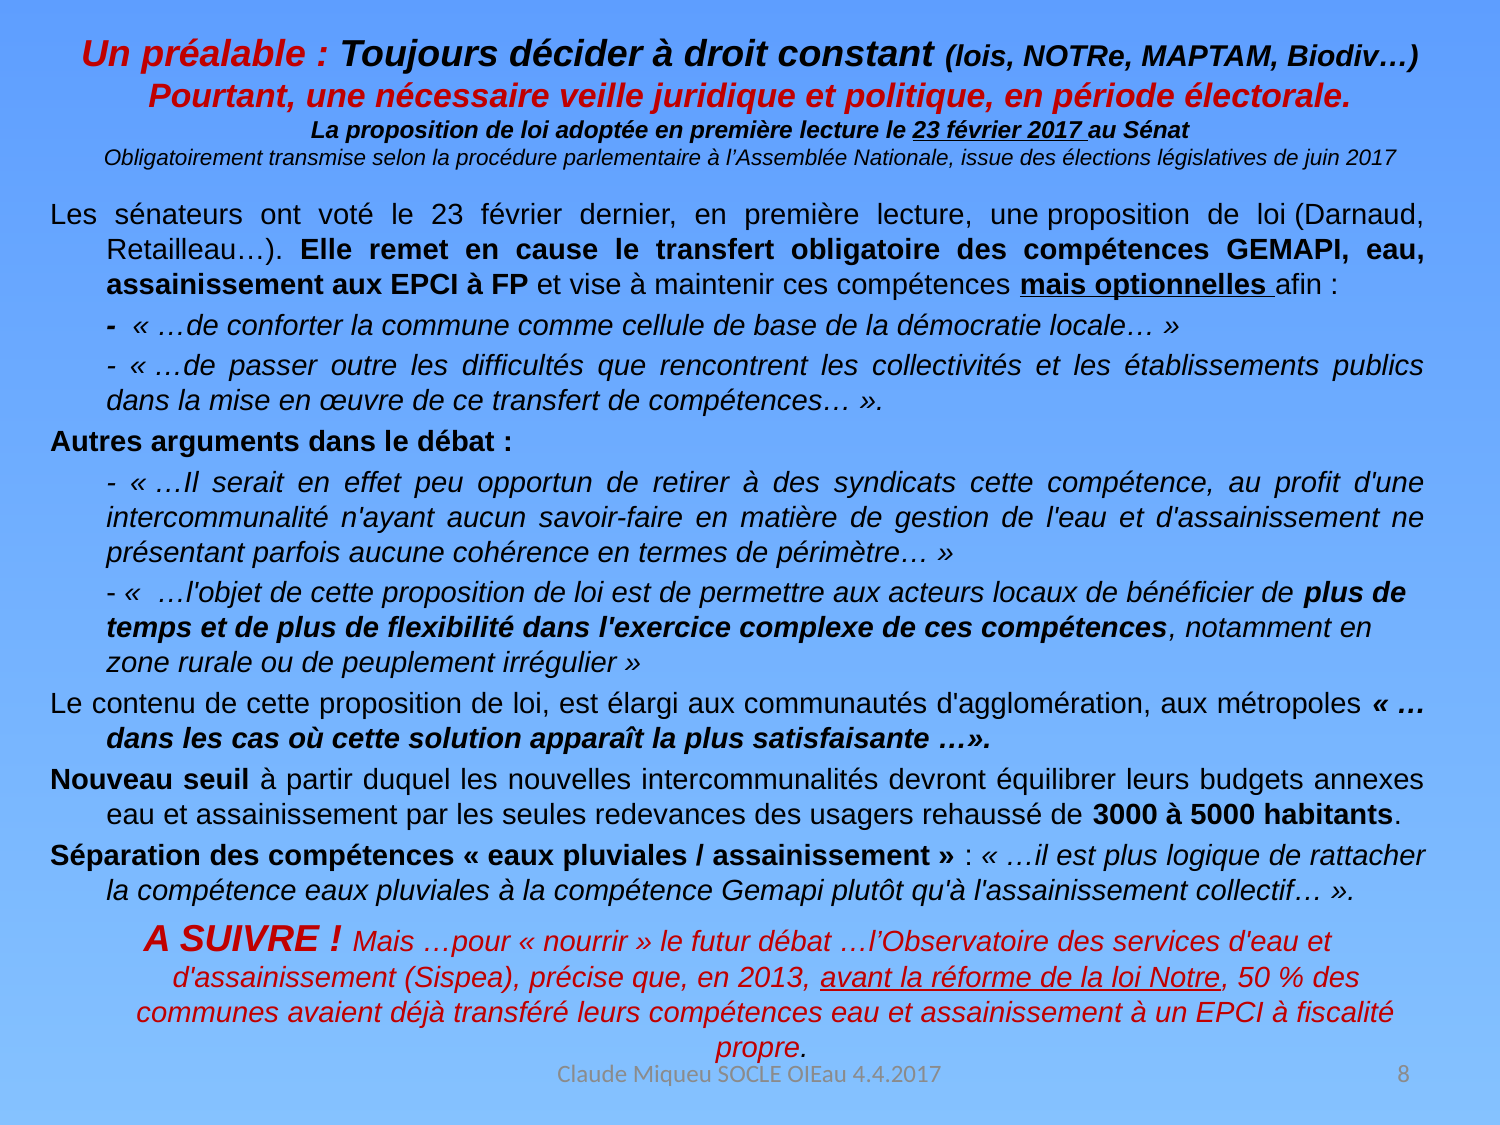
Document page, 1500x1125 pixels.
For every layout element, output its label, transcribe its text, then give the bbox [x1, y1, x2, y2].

slide_number 8 [1074, 1042, 1425, 1103]
title Un préalable : Toujours décider à droit constant (lois, NOTRe, MAPTAM, Biodiv…) Pourtant, une nécessaire veille juridique et politique, en période électorale. La proposition de loi adoptée en première lecture le 23 février 2017 au Sénat Obligatoirement transmise selon la procédure parlementaire à l’Assemblée Nationale, issue des élections législatives de juin 2017 [35, 0, 1465, 200]
list Les sénateurs ont voté le 23 février dernier, en première lecture, une proposition de loi (Darnaud, Retailleau…). Elle remet en cause le transfert obligatoire des compétences GEMAPI, eau, assainissement aux EPCI à FP et vise à maintenir ces compétences mais optionnelles afin : - « …de conforter la commune comme cellule de base de la démocratie locale… » - « …de passer outre les difficultés que rencontrent les collectivités et les établissements publics dans la mise en œuvre de ce transfert de compétences… ». Autres arguments dans le débat : - « …Il serait en effet peu opportun de retirer à des syndicats cette compétence, au profit d'une intercommunalité n'ayant aucun savoir-faire en matière de gestion de l'eau et d'assainissement ne présentant parfois aucune cohérence en termes de périmètre… » - « …l'objet de cette proposition de loi est de permettre aux acteurs locaux de bénéficier de plus de temps et de plus de flexibilité dans l'exercice complexe de ces compétences, notamment en zone rurale ou de peuplement irrégulier » Le contenu de cette proposition de loi, est élargi aux communautés d'agglomération, aux métropoles « …dans les cas où cette solution apparaît la plus satisfaisante …». Nouveau seuil à partir duquel les nouvelles intercommunalités devront équilibrer leurs budgets annexes eau et assainissement par les seules redevances des usagers rehaussé de 3000 à 5000 habitants. Séparation des compétences « eaux pluviales / assainissement » : « …il est plus logique de rattacher la compétence eaux pluviales à la compétence Gemapi plutôt qu'à l'assainissement collectif… ». A SUIVRE ! Mais …pour « nourrir » le futur débat …l’Observatoire des services d'eau et d'assainissement (Sispea), précise que, en 2013, avant la réforme de la loi Notre, 50 % des communes avaient déjà transféré leurs compétences eau et assainissement à un EPCI à fiscalité propre. [35, 187, 1442, 1090]
footer Claude Miqueu SOCLE OIEau 4.4.2017 [512, 1042, 988, 1103]
